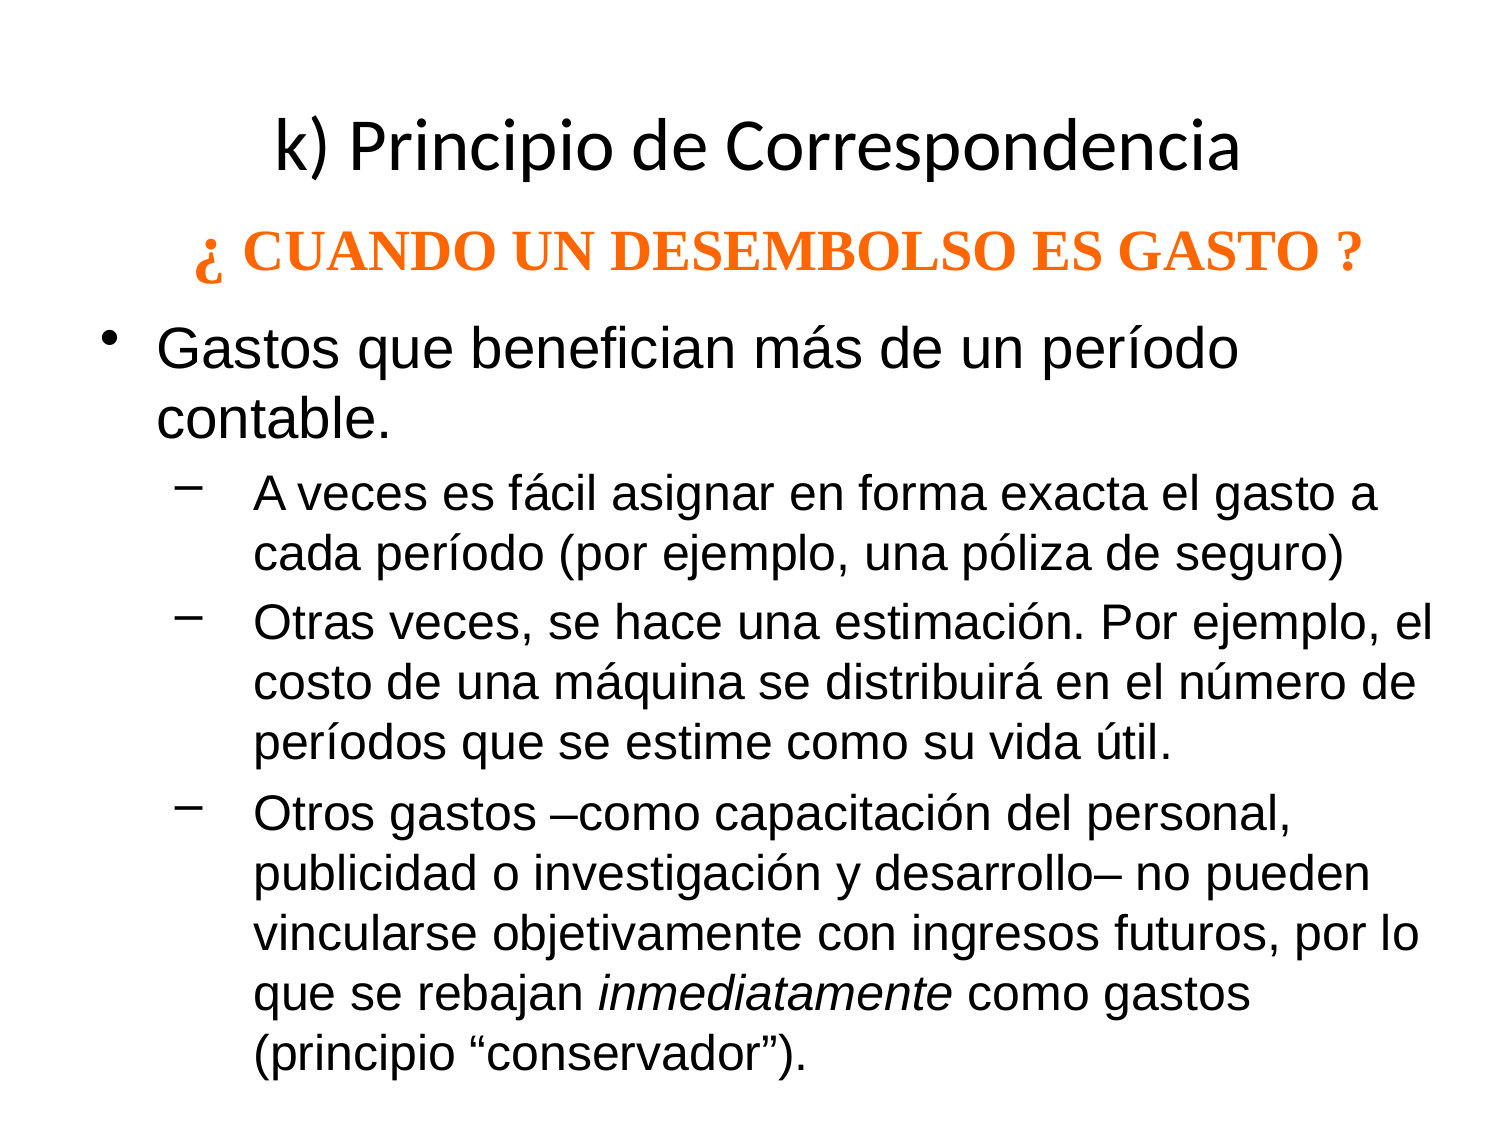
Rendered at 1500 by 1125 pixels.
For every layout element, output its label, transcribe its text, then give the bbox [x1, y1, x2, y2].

text_box Gastos que benefician más de un período contable. A veces es fácil asignar en forma exacta el gasto a cada período (por ejemplo, una póliza de seguro) Otras veces, se hace una estimación. Por ejemplo, el costo de una máquina se distribuirá en el número de períodos que se estime como su vida útil. Otros gastos –como capacitación del personal, publicidad o investigación y desarrollo– no pueden vincularse objetivamente con ingresos futuros, por lo que se rebajan inmediatamente como gastos (principio “conservador”). [84, 302, 1459, 1083]
title k) Principio de Correspondencia [112, 66, 1406, 216]
text_box ¿ CUANDO UN DESEMBOLSO ES GASTO ? [176, 196, 1381, 292]
